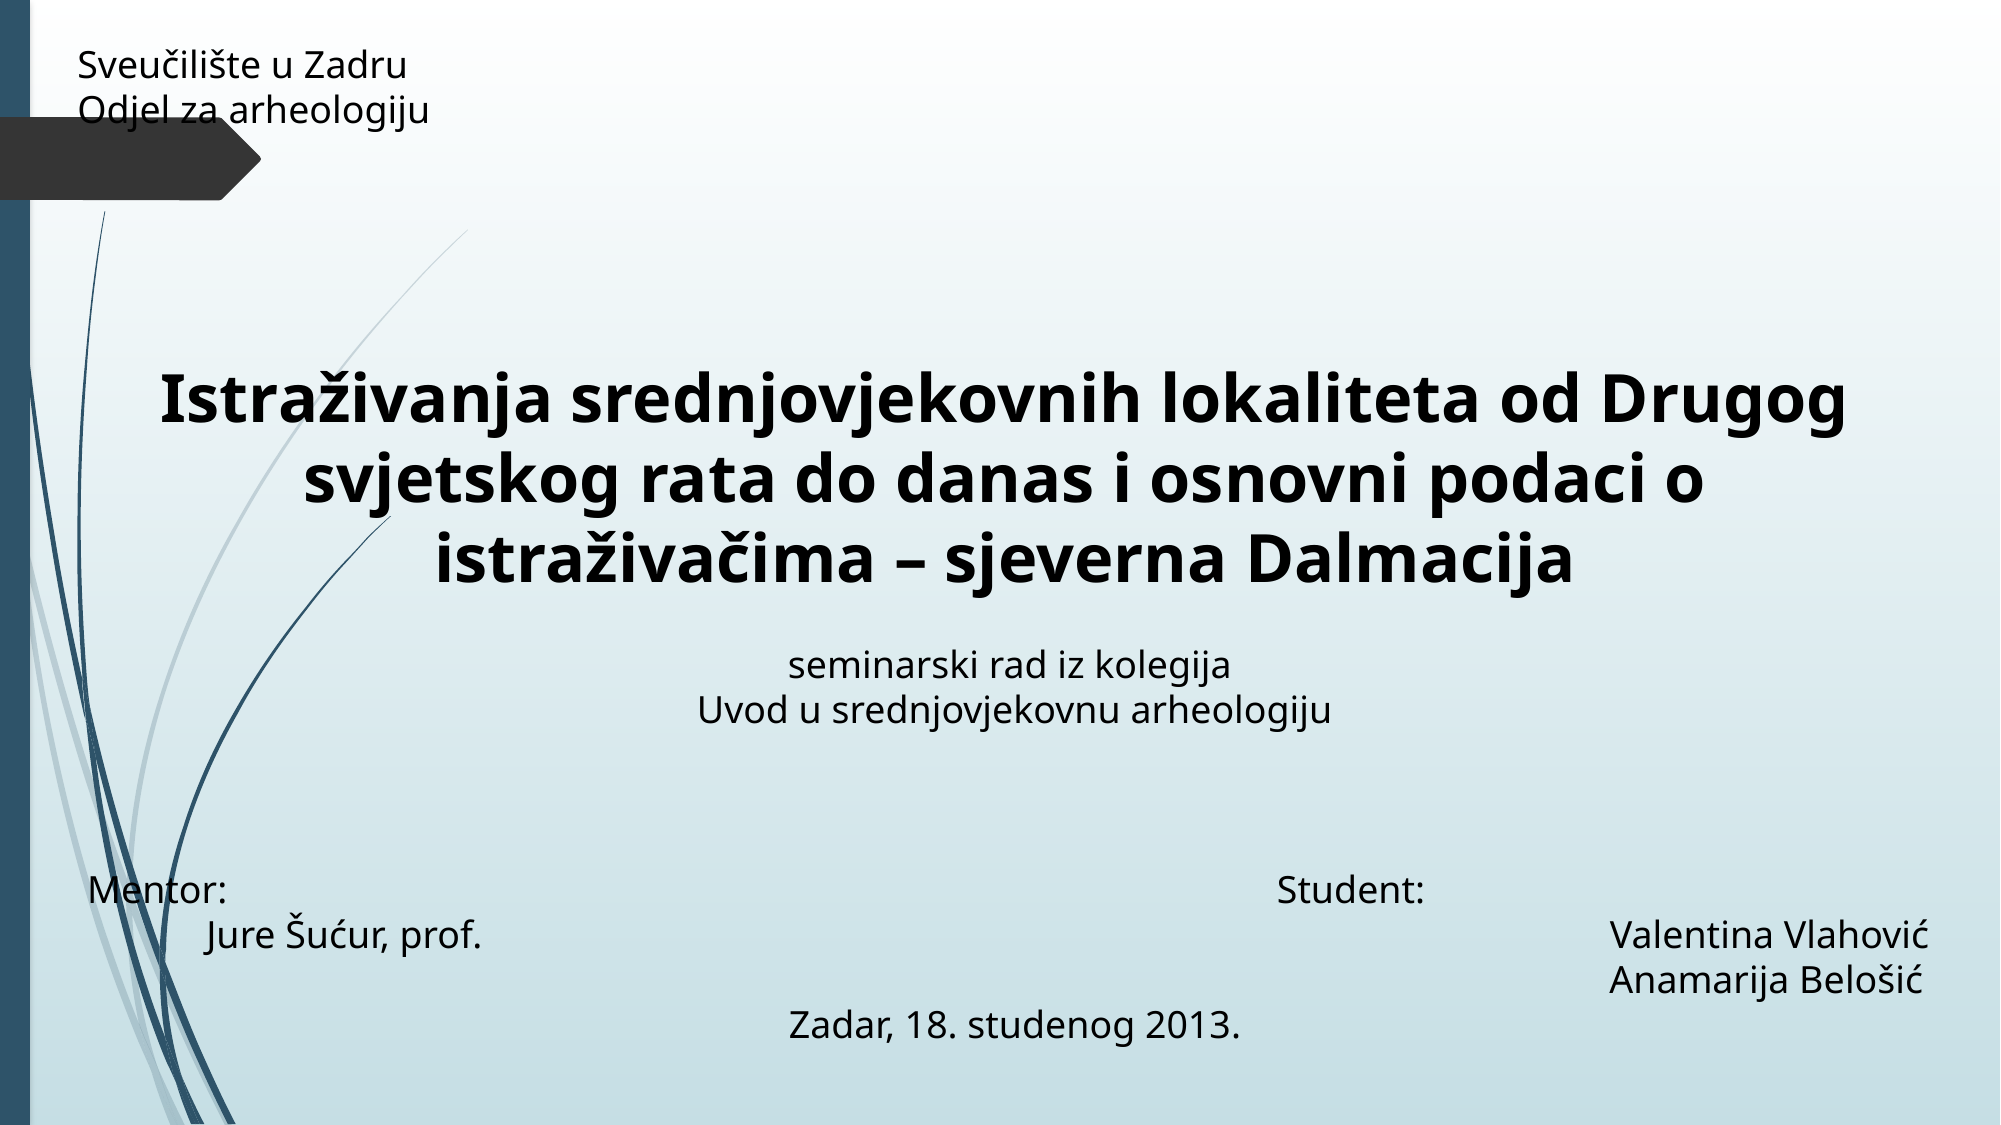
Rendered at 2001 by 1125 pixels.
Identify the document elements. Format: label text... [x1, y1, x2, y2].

text_box Sveučilište u Zadru Odjel za arheologiju Istraživanja srednjovjekovnih lokaliteta od Drugog svjetskog rata do danas i osnovni podaci o istraživačima – sjeverna Dalmacija seminarski rad iz kolegija Uvod u srednjovjekovnu arheologiju Mentor: Student: Jure Šućur, prof. Valentina Vlahović Anamarija Belošić Zadar, 18. studenog 2013. [62, 33, 1948, 1099]
